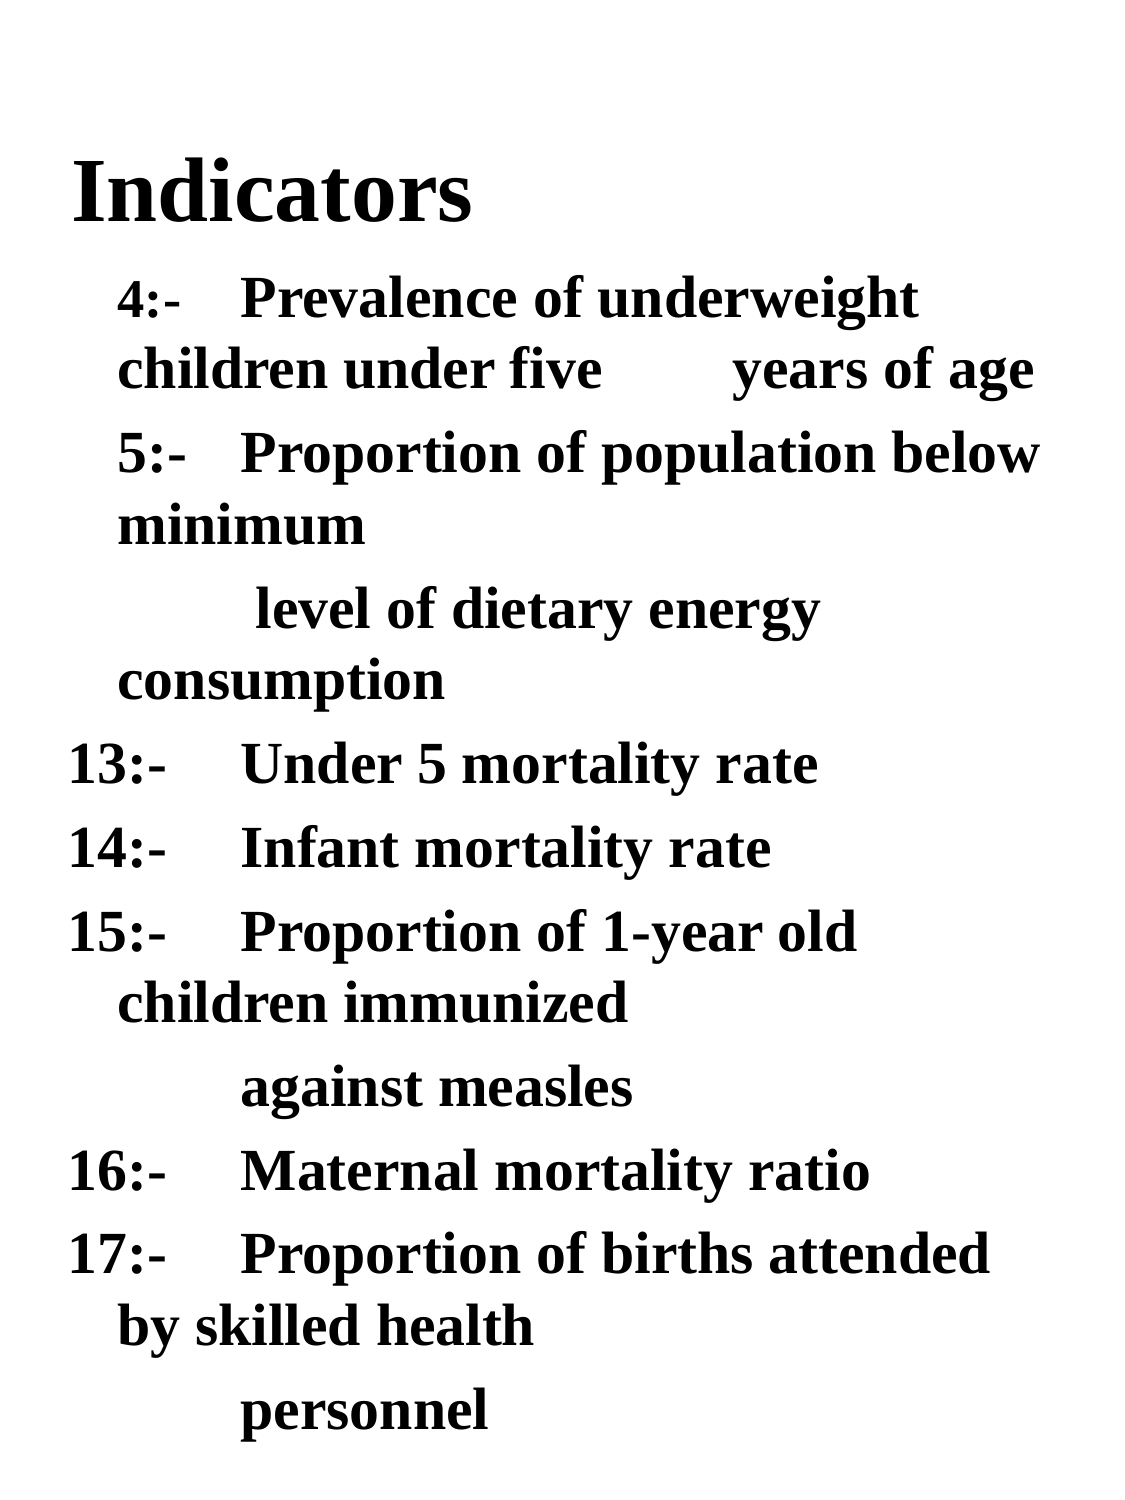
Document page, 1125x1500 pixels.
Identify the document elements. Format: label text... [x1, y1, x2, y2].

title Indicators [56, 60, 1069, 249]
list 4:- Prevalence of underweight children under five years of age 5:- Proportion of population below minimum level of dietary energy consumption 13:- Under 5 mortality rate 14:- Infant mortality rate 15:- Proportion of 1-year old children immunized against measles 16:- Maternal mortality ratio 17:- Proportion of births attended by skilled health personnel [52, 249, 1073, 1454]
